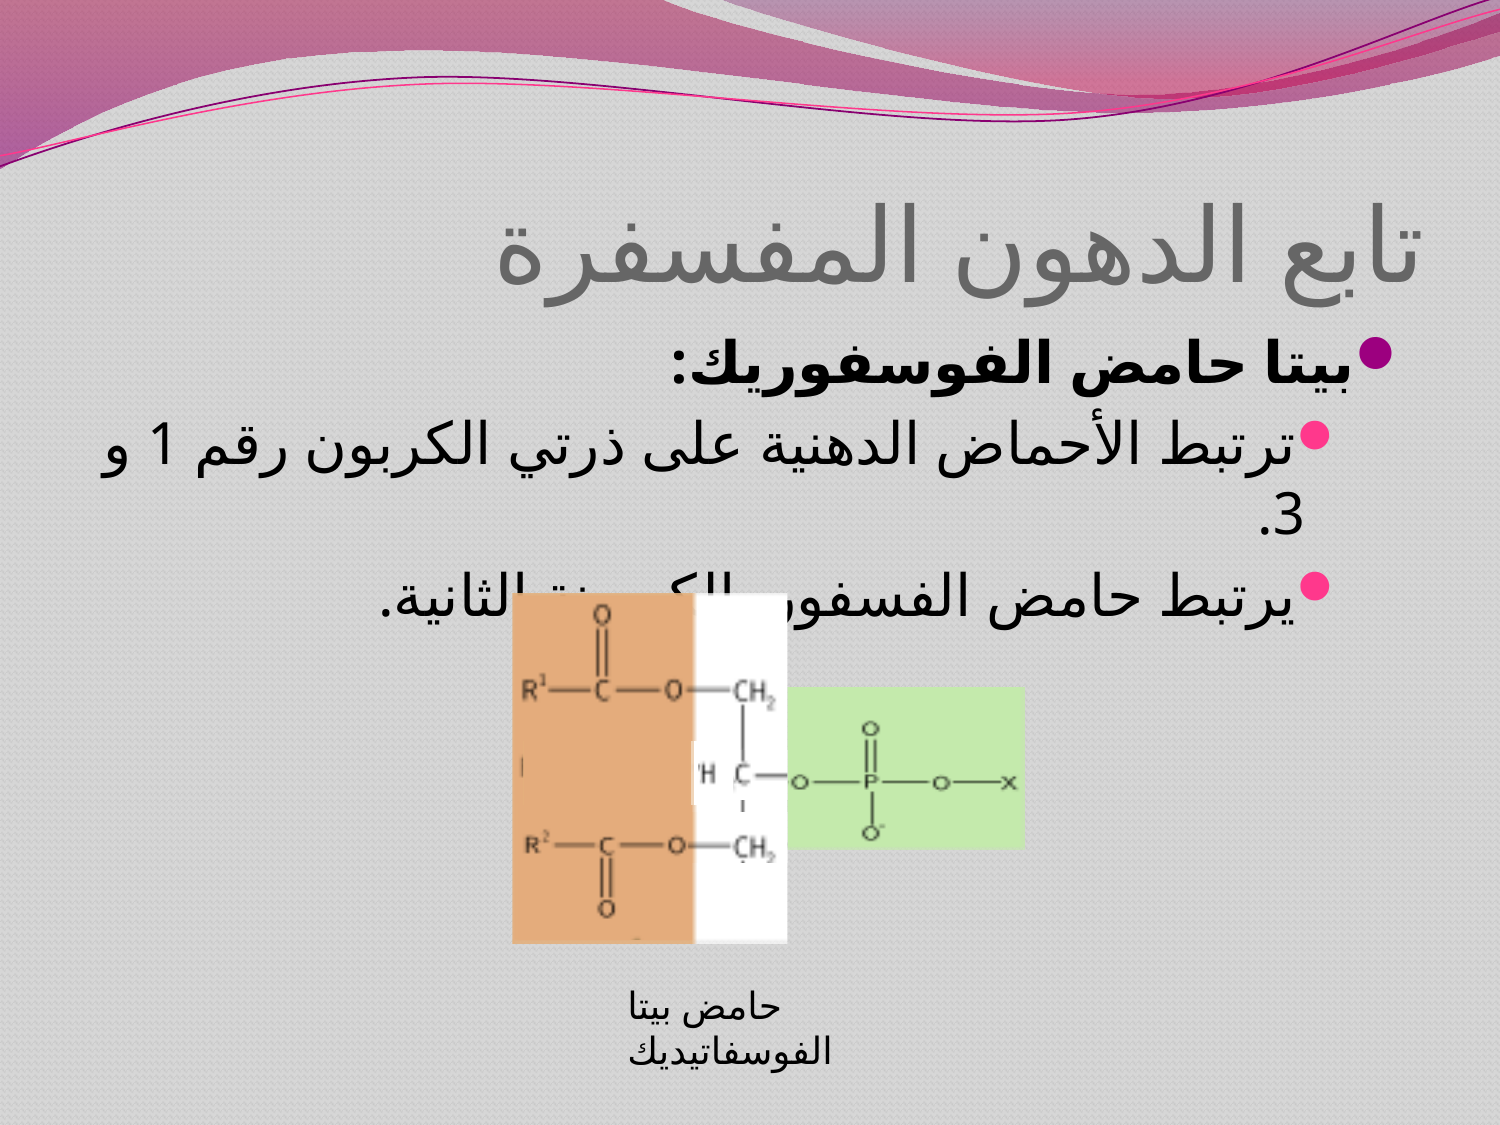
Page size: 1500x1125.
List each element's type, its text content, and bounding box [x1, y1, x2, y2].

list بيتا حامض الفوسفوريك: ترتبط الأحماض الدهنية على ذرتي الكربون رقم 1 و 3. يرتبط حامض الفسفور بالكربونة الثانية. [75, 317, 1425, 1038]
title تابع الدهون المفسفرة [75, 115, 1425, 303]
text_box حامض بيتا الفوسفاتيديك [612, 974, 988, 1080]
picture [512, 871, 788, 951]
picture [512, 593, 1026, 940]
